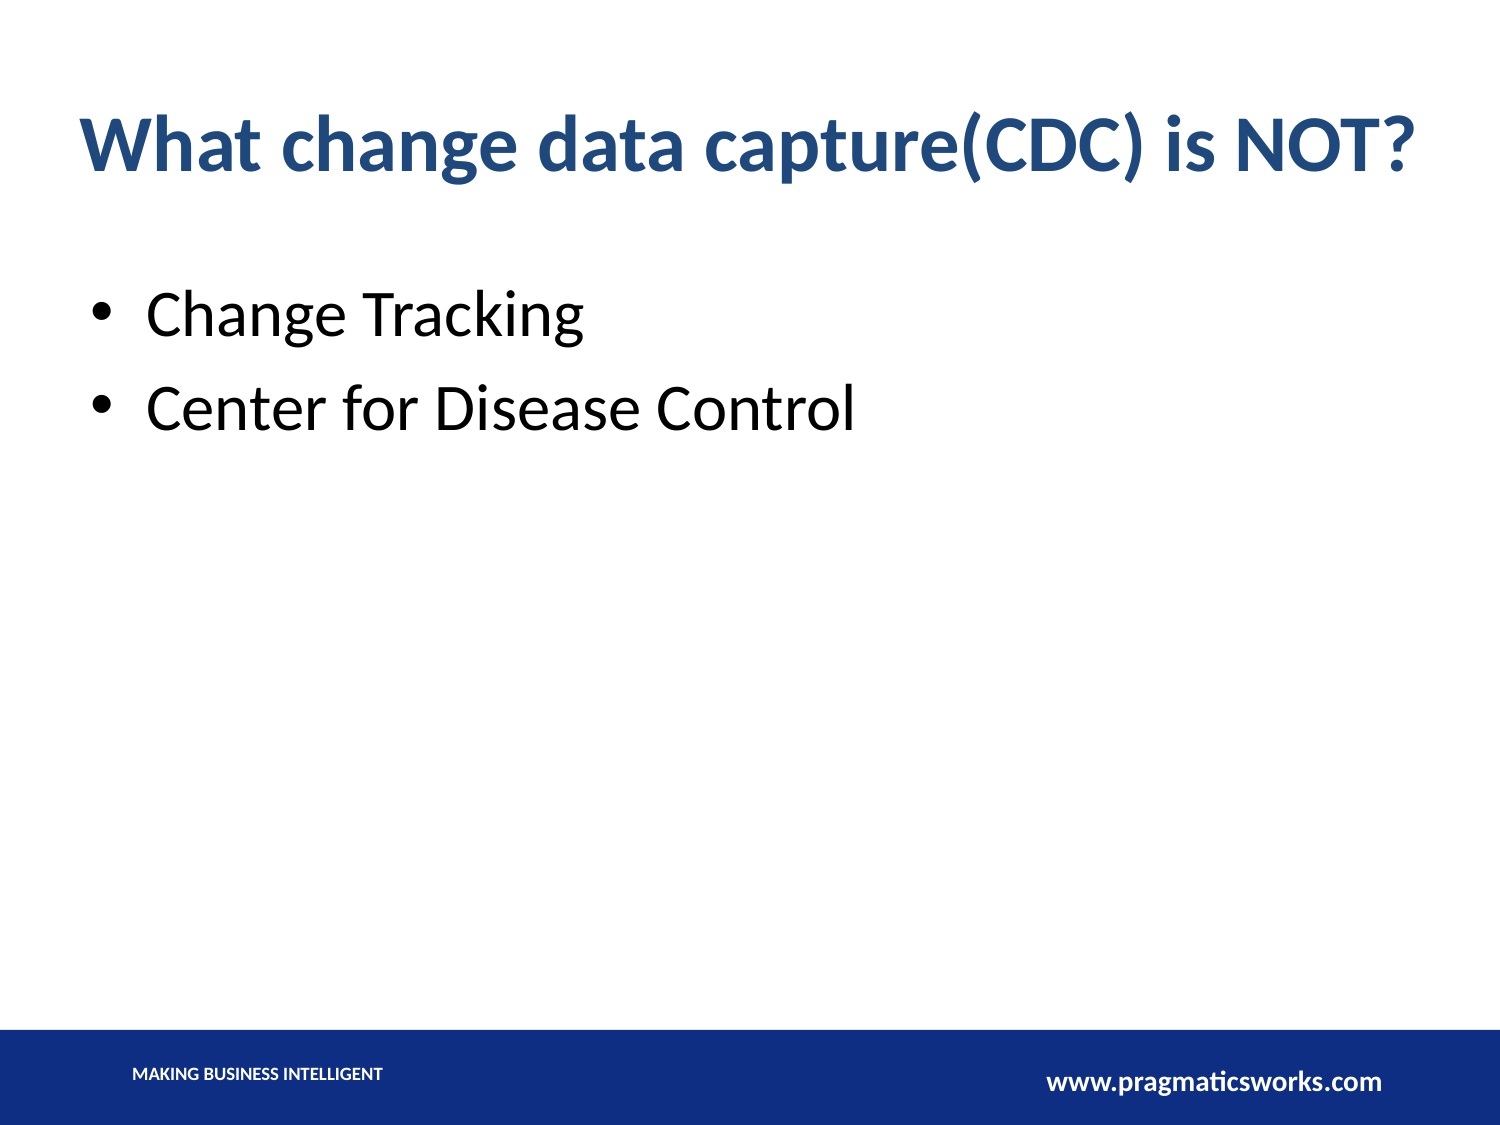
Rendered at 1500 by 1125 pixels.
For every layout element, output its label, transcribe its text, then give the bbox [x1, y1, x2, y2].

list Change Tracking Center for Disease Control [75, 262, 1413, 975]
title What change data capture(CDC) is NOT? [12, 45, 1488, 233]
